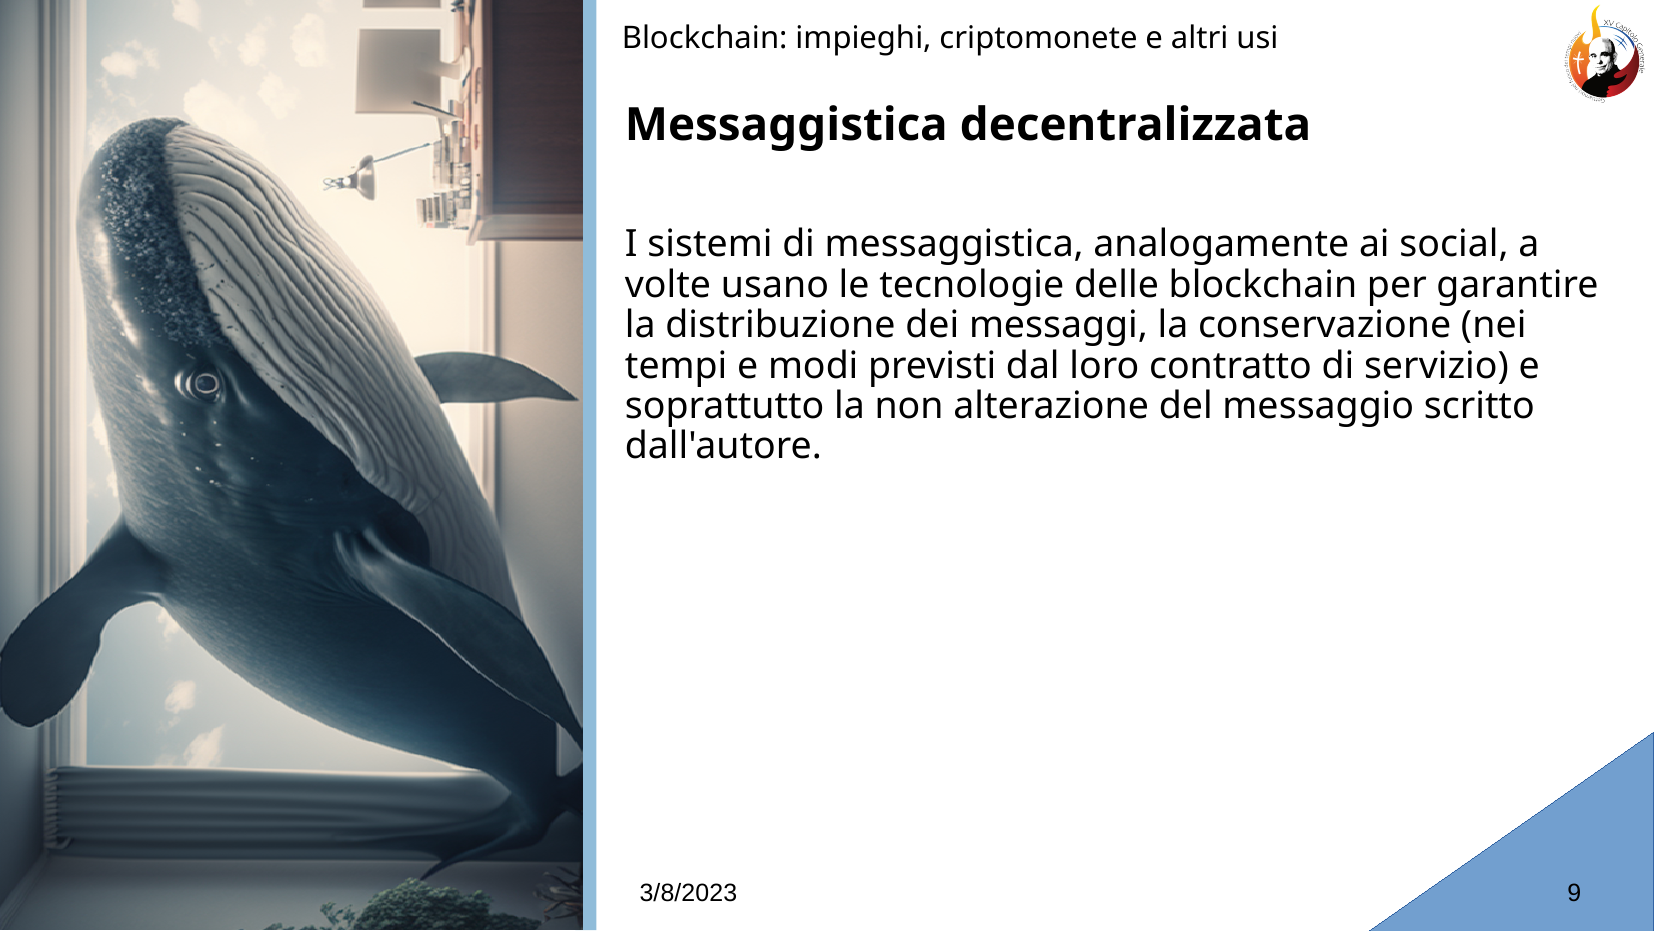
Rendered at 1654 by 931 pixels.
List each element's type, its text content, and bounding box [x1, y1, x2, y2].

text_box Blockchain: impieghi, criptomonete e altri usi [607, 9, 1406, 63]
list I sistemi di messaggistica, analogamente ai social, a volte usano le tecnologie delle blockchain per garantire la distribuzione dei messaggi, la conservazione (nei tempi e modi previsti dal loro contratto di servizio) e soprattutto la non alterazione del messaggio scritto dall'autore. [624, 224, 1621, 827]
picture [1563, 4, 1646, 103]
picture [0, 0, 583, 930]
title Messaggistica decentralizzata [624, 94, 1621, 208]
